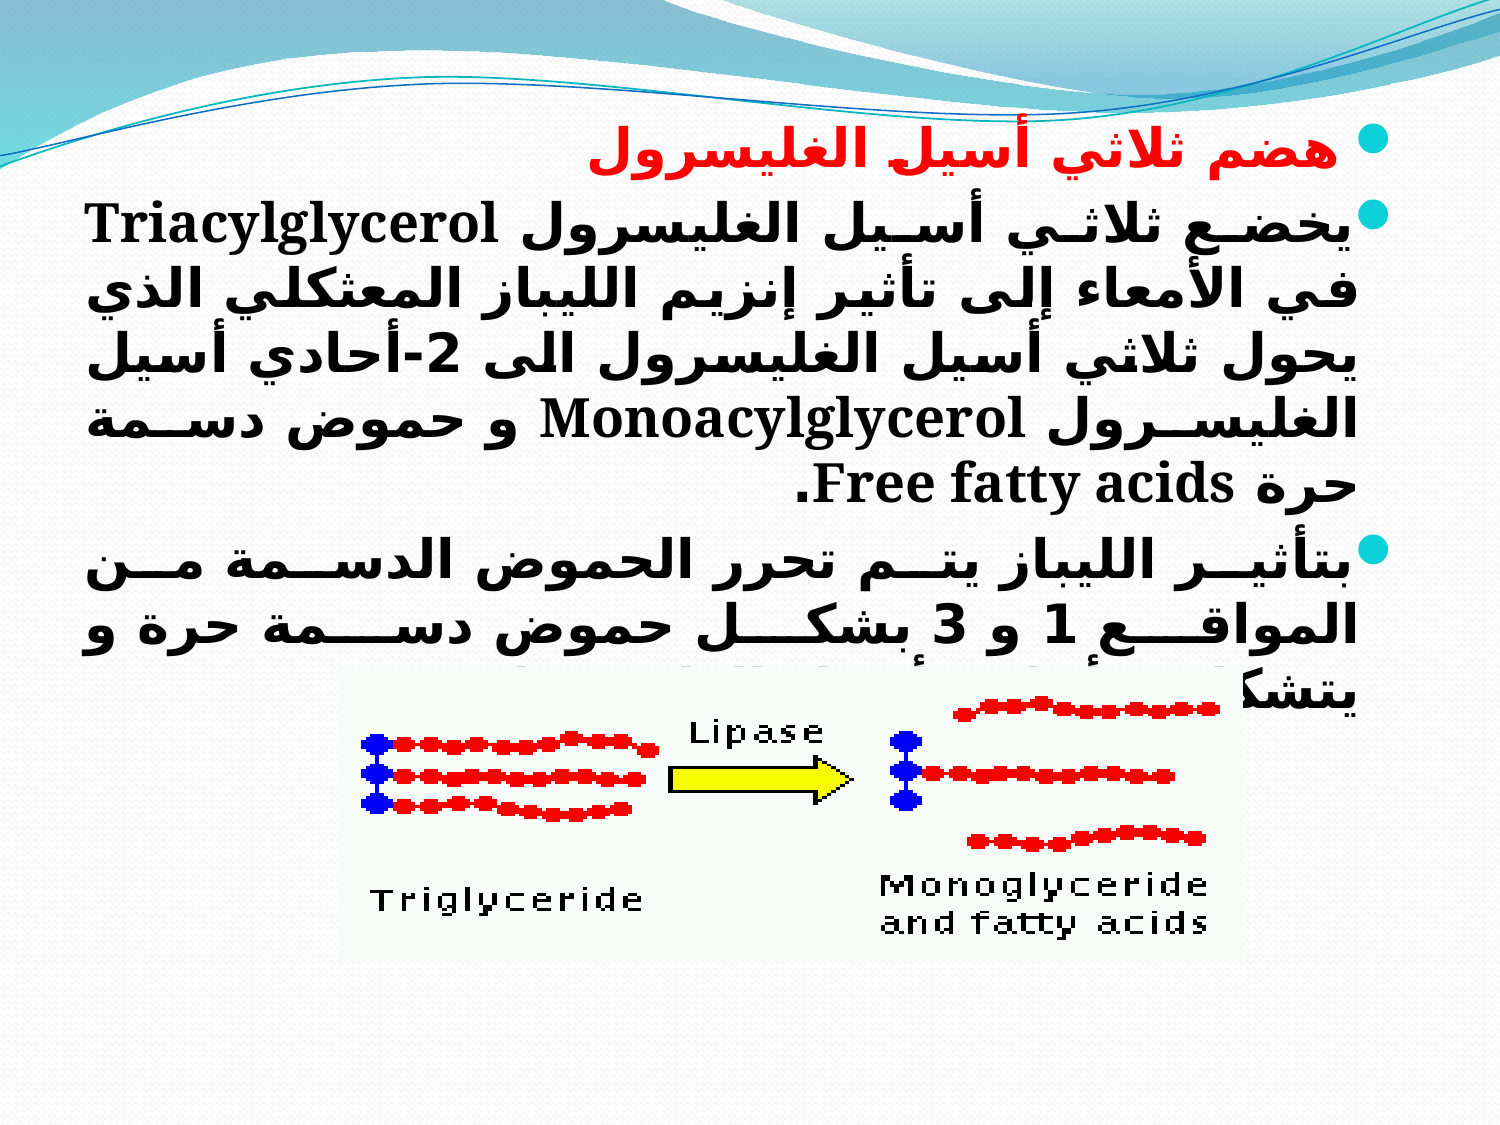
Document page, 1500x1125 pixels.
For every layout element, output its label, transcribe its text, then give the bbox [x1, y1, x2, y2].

picture [339, 667, 1243, 962]
list هضم ثلاثي أسيل الغليسرول يخضع ثلاثي أسيل الغليسرول Triacylglycerol في الأمعاء إلى تأثير إنزيم الليباز المعثكلي الذي يحول ثلاثي أسيل الغليسرول الى 2-أحادي أسيل الغليسرول Monoacylglycerol و حموض دسمة حرة Free fatty acids. بتأثير الليباز يتم تحرر الحموض الدسمة من المواقع 1 و 3 بشكل حموض دسمة حرة و يتشكل 2-أحادي أسيل الغليسرول. [70, 105, 1421, 826]
